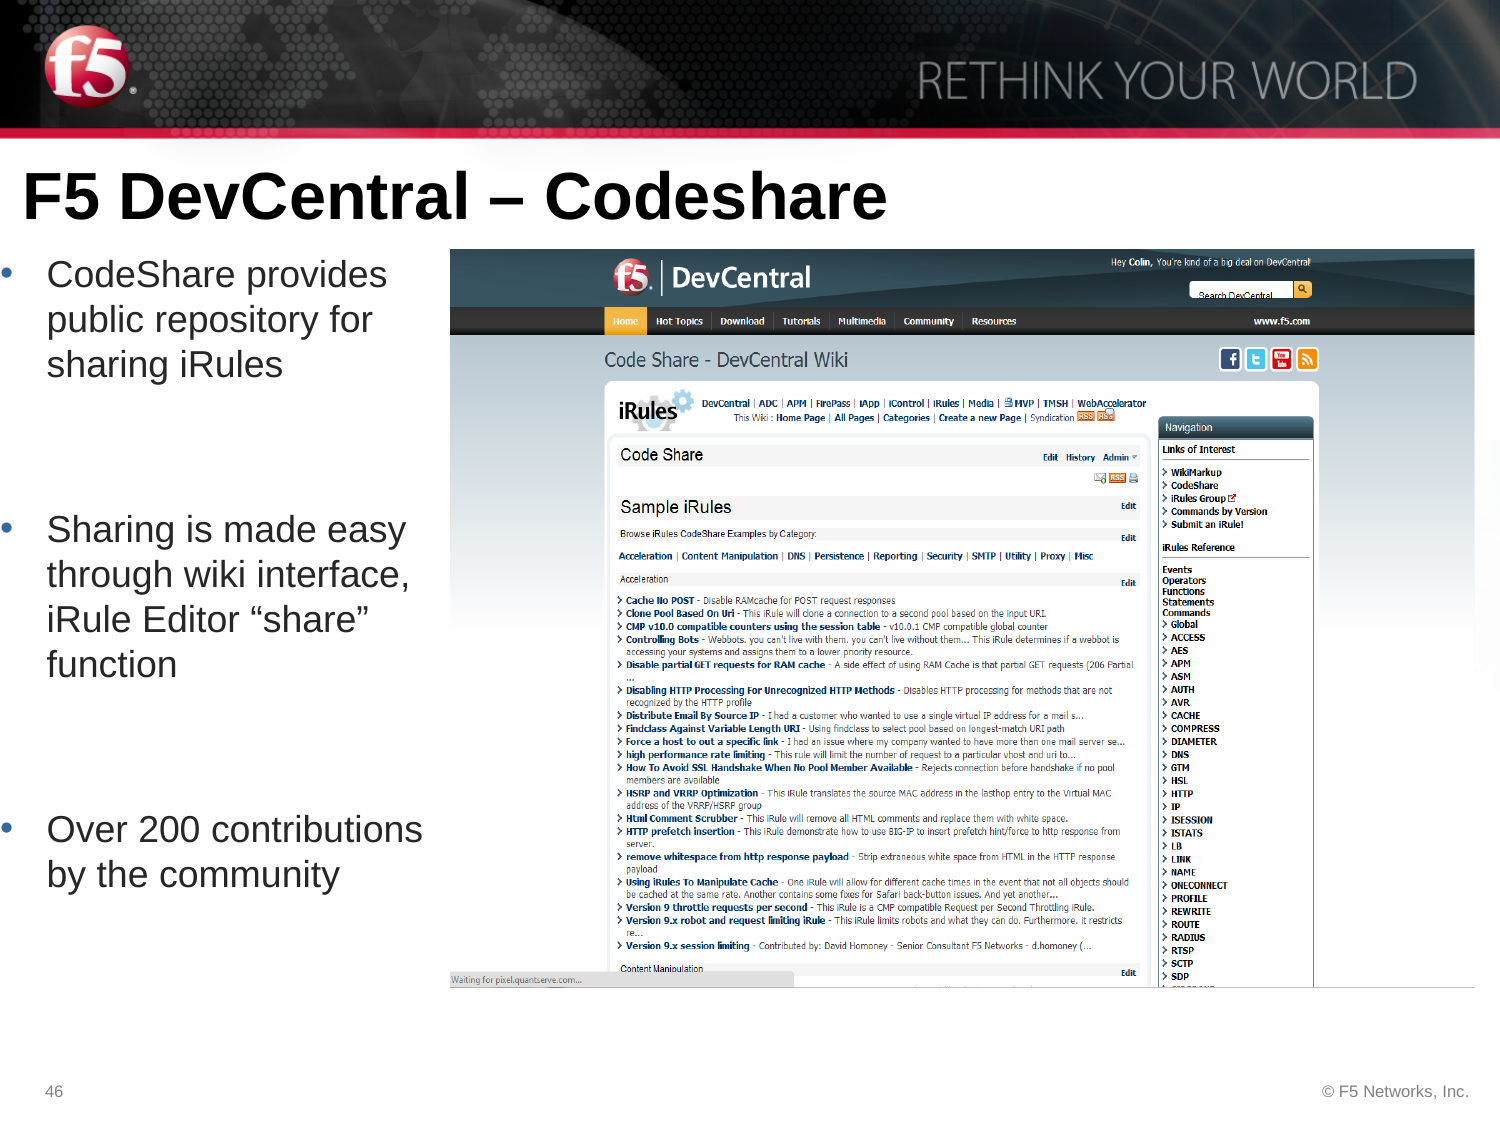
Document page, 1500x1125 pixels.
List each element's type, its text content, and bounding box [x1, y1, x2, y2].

title F5 DevCentral – Codeshare [22, 162, 1313, 313]
list CodeShare provides public repository for sharing iRules Sharing is made easy through wiki interface, iRule Editor “share” function Over 200 contributions by the community [0, 249, 425, 925]
picture [0, 0, 1500, 1125]
